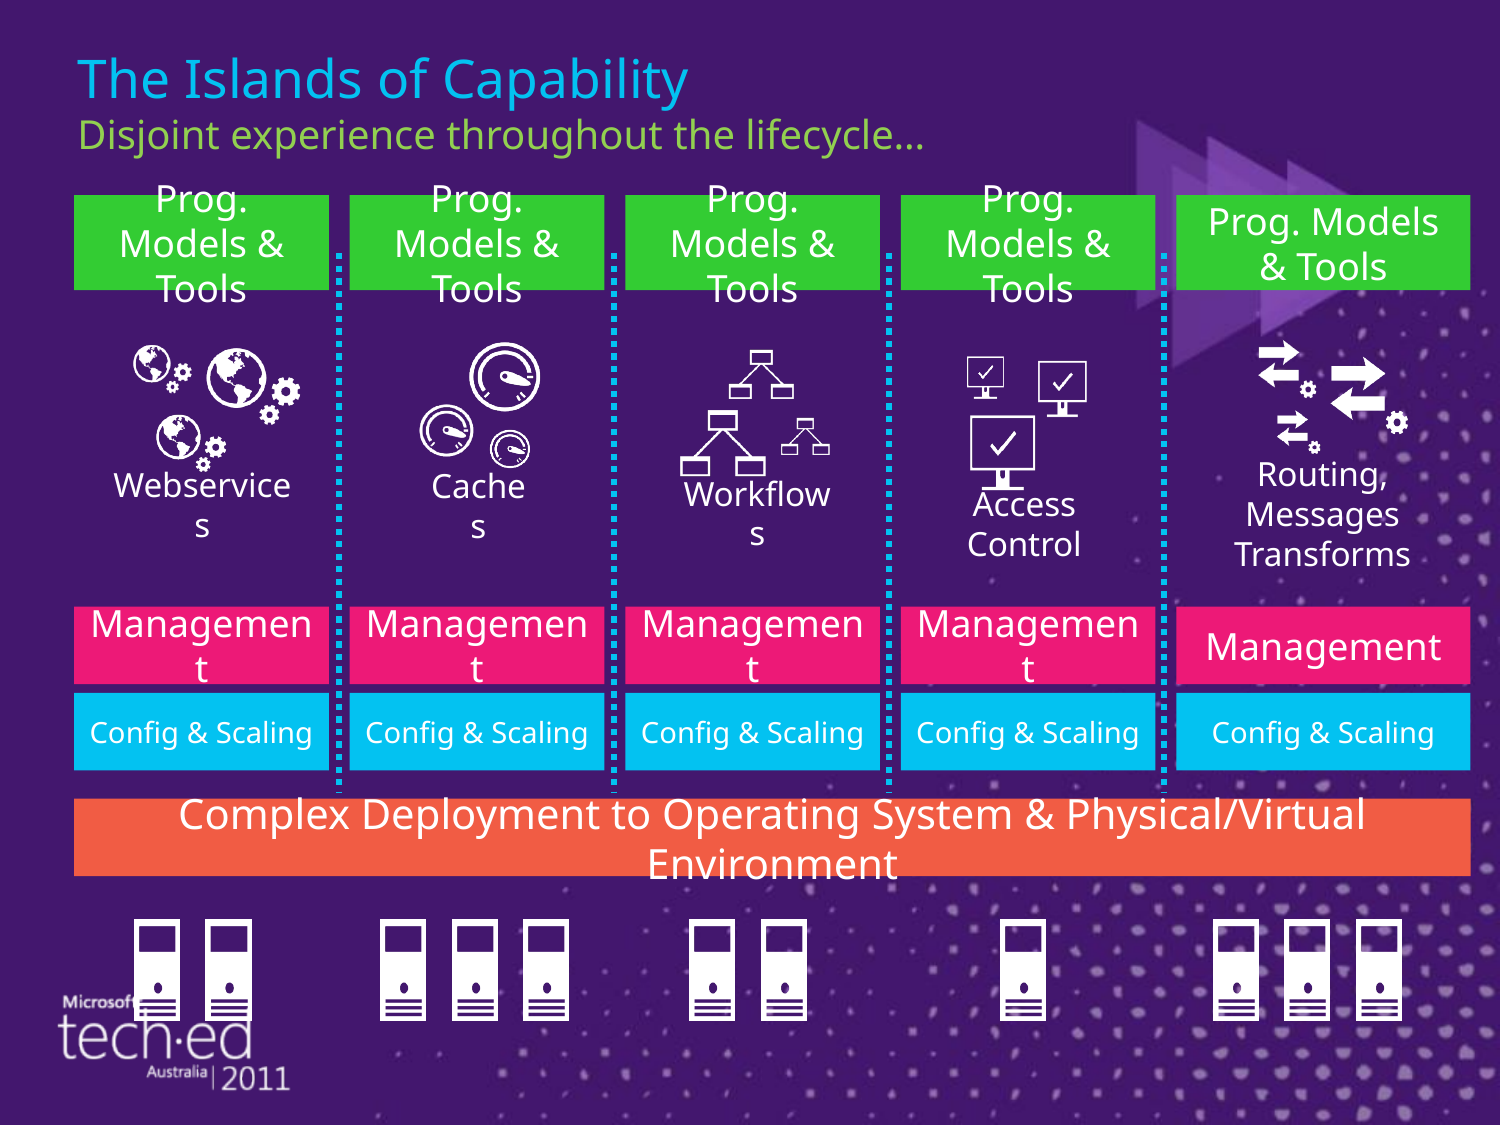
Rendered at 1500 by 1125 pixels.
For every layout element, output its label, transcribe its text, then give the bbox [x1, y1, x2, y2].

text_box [73, 798, 1471, 1021]
text_box Config & Scaling [899, 691, 1158, 772]
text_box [407, 338, 550, 528]
text_box Prog. Models & Tools [623, 193, 882, 292]
picture [0, 0, 1500, 1125]
text_box Management [899, 605, 1158, 686]
text_box Prog. Models & Tools [1174, 193, 1473, 292]
text_box Config & Scaling [623, 691, 882, 772]
text_box Management [1174, 605, 1473, 686]
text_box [658, 337, 857, 536]
text_box Management [623, 605, 882, 686]
text_box Management [348, 605, 606, 686]
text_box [905, 353, 1144, 550]
text_box Management [72, 605, 331, 686]
text_box Prog. Models & Tools [72, 193, 331, 292]
title The Islands of Capability Disjoint experience throughout the lifecycle… [62, 37, 1438, 165]
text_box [89, 337, 315, 528]
text_box Prog. Models & Tools [348, 193, 606, 292]
text_box Config & Scaling [348, 691, 606, 772]
text_box Config & Scaling [1174, 691, 1473, 772]
text_box Prog. Models & Tools [899, 193, 1158, 292]
text_box Config & Scaling [72, 691, 331, 772]
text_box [1171, 336, 1474, 553]
